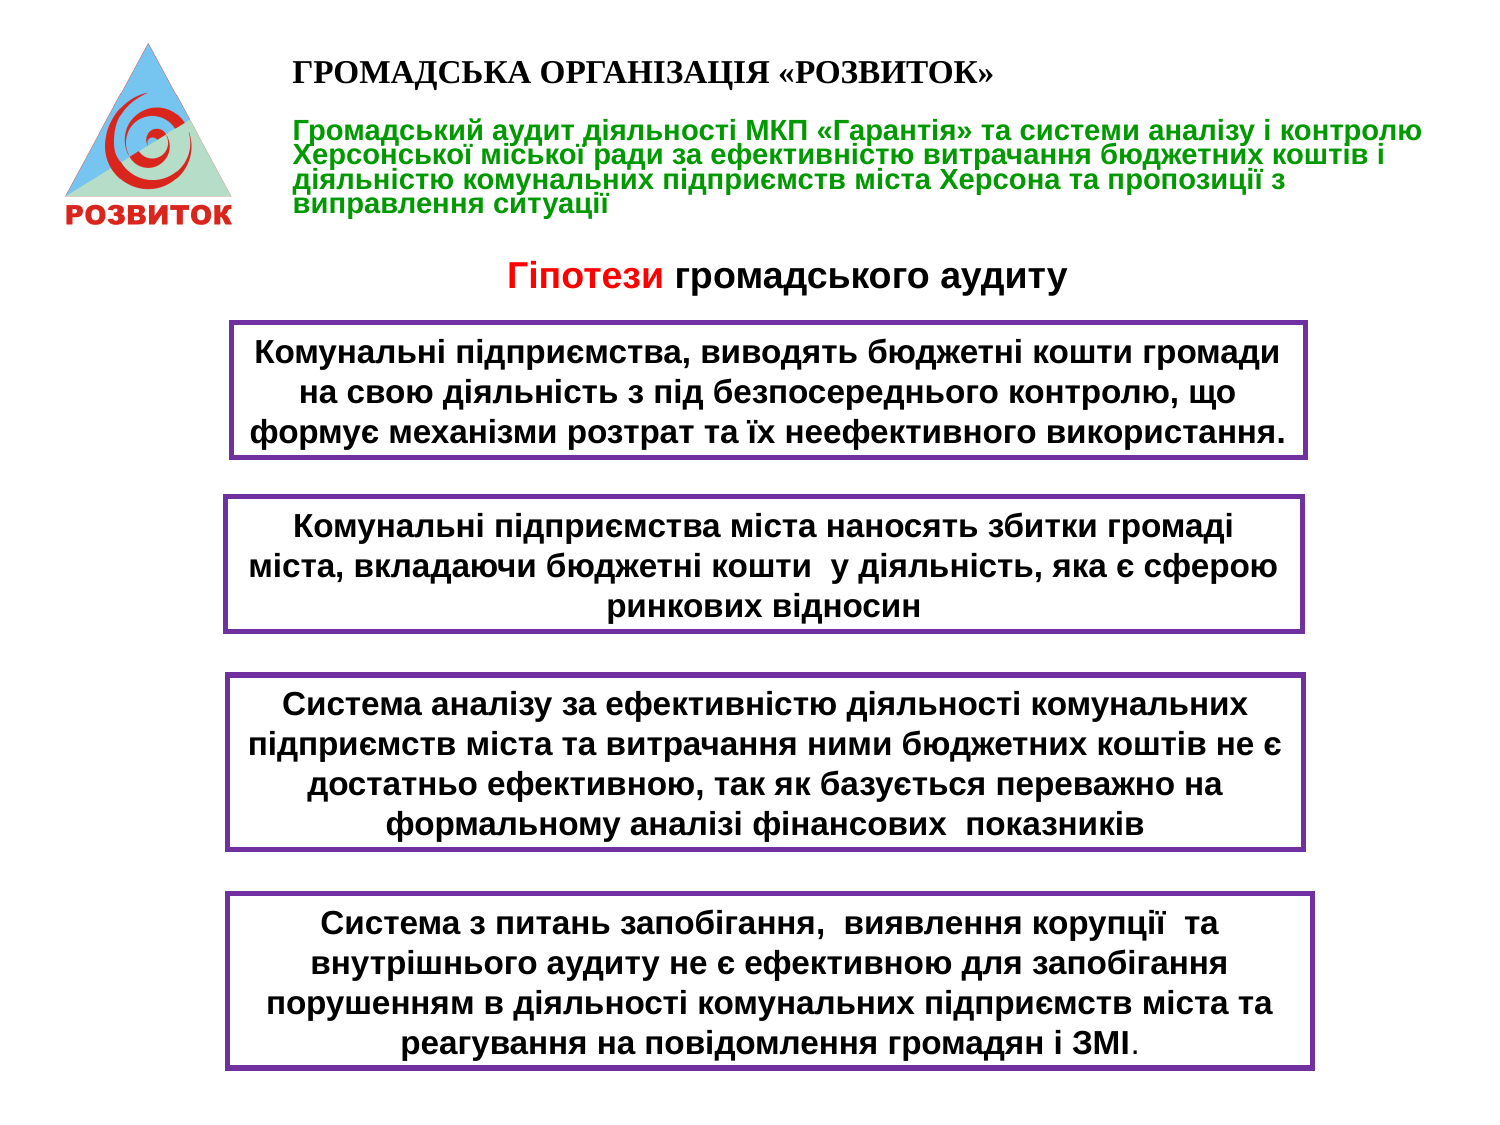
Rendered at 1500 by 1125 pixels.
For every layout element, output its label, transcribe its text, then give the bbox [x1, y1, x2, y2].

text_box ГРОМАДСЬКА ОРГАНІЗАЦІЯ «РОЗВИТОК» [277, 37, 1341, 90]
text_box Система з питань запобігання, виявлення корупції та внутрішнього аудиту не є ефективною для запобігання порушенням в діяльності комунальних підприємств міста та реагування на повідомлення громадян і ЗМІ. [227, 893, 1313, 1069]
text_box Комунальні підприємства, виводять бюджетні кошти громади на свою діяльність з під безпосереднього контролю, що формує механізми розтрат та їх неефективного використання. [231, 322, 1306, 458]
text_box Гіпотези громадського аудиту [29, 243, 1471, 304]
text_box Комунальні підприємства міста наносять збитки громаді міста, вкладаючи бюджетні кошти у діяльність, яка є сферою ринкових відносин [225, 496, 1303, 632]
text_box Система аналізу за ефективністю діяльності комунальних підприємств міста та витрачання ними бюджетних коштів не є достатньо ефективною, так як базується переважно на формальному аналізі фінансових показників [227, 675, 1304, 850]
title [64, 42, 232, 225]
subtitle Громадський аудит діяльності МКП «Гарантія» та системи аналізу і контролю Херсонської міської ради за ефективністю витрачання бюджетних коштів і діяльністю комунальних підприємств міста Херсона та пропозиції з виправлення ситуації [277, 113, 1459, 221]
